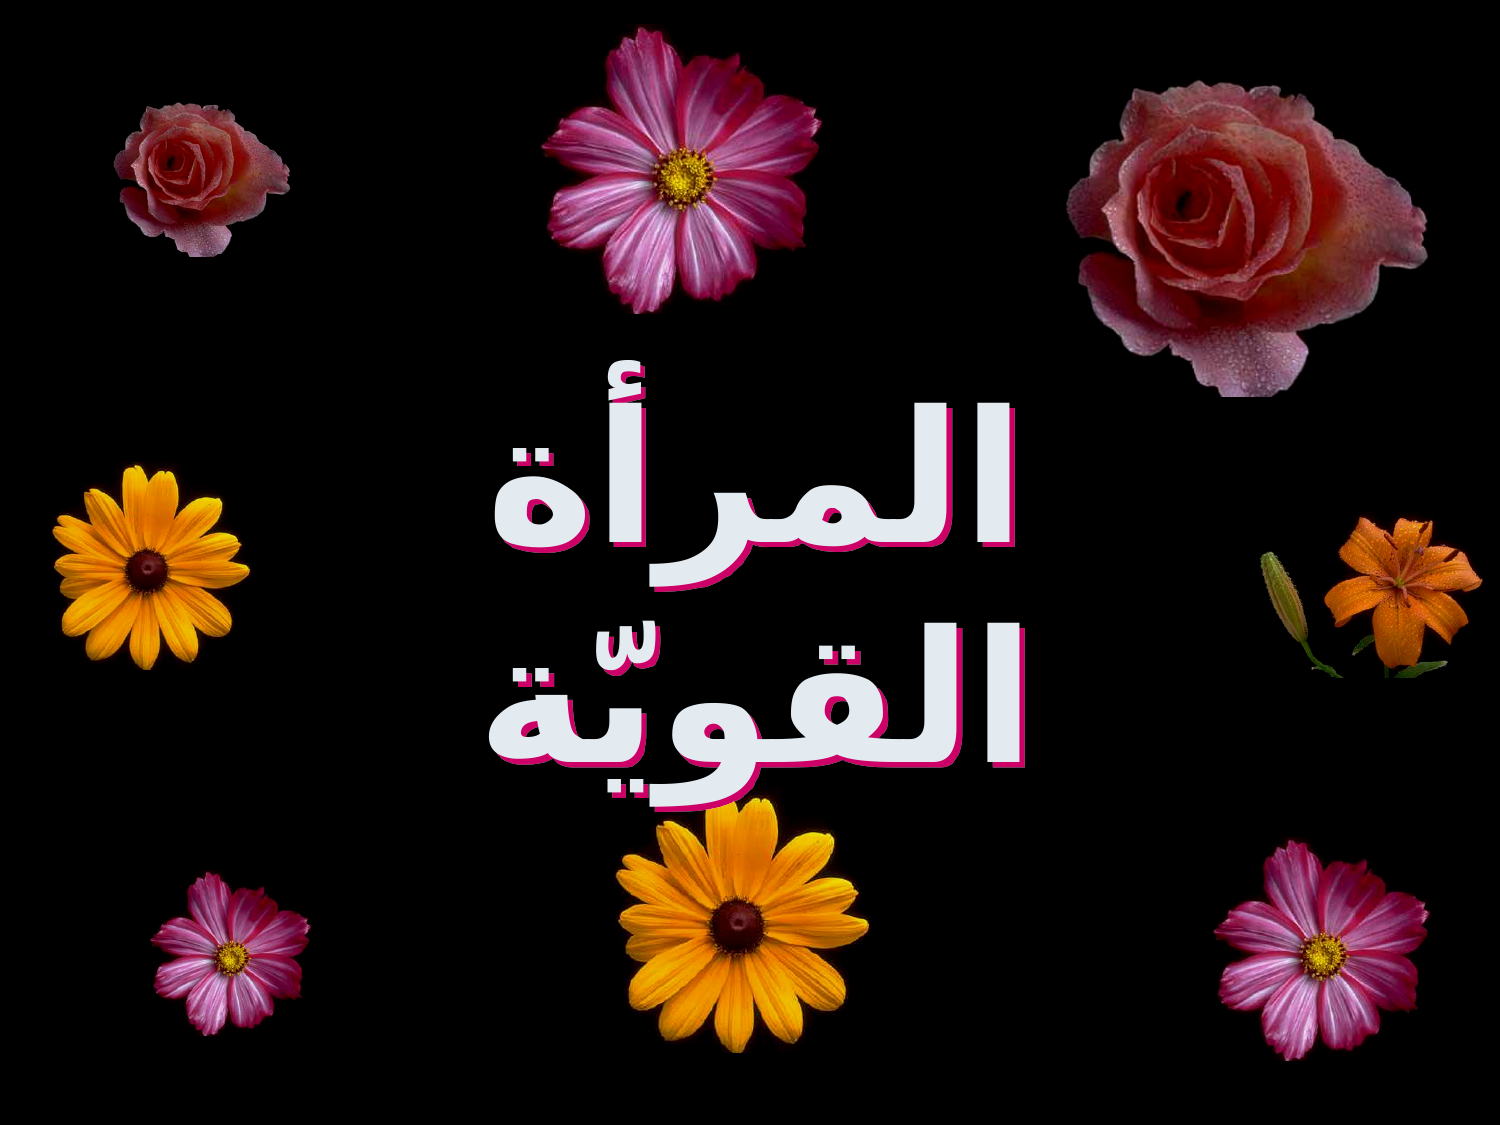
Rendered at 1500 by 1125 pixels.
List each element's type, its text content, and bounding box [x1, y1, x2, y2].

picture [112, 870, 363, 1036]
picture [87, 99, 326, 257]
picture [1162, 837, 1500, 1061]
picture [0, 462, 313, 670]
picture [1237, 512, 1488, 678]
picture [549, 787, 951, 1053]
picture [474, 24, 913, 314]
picture [1012, 74, 1500, 397]
title المرأة القويّة [287, 458, 1226, 701]
